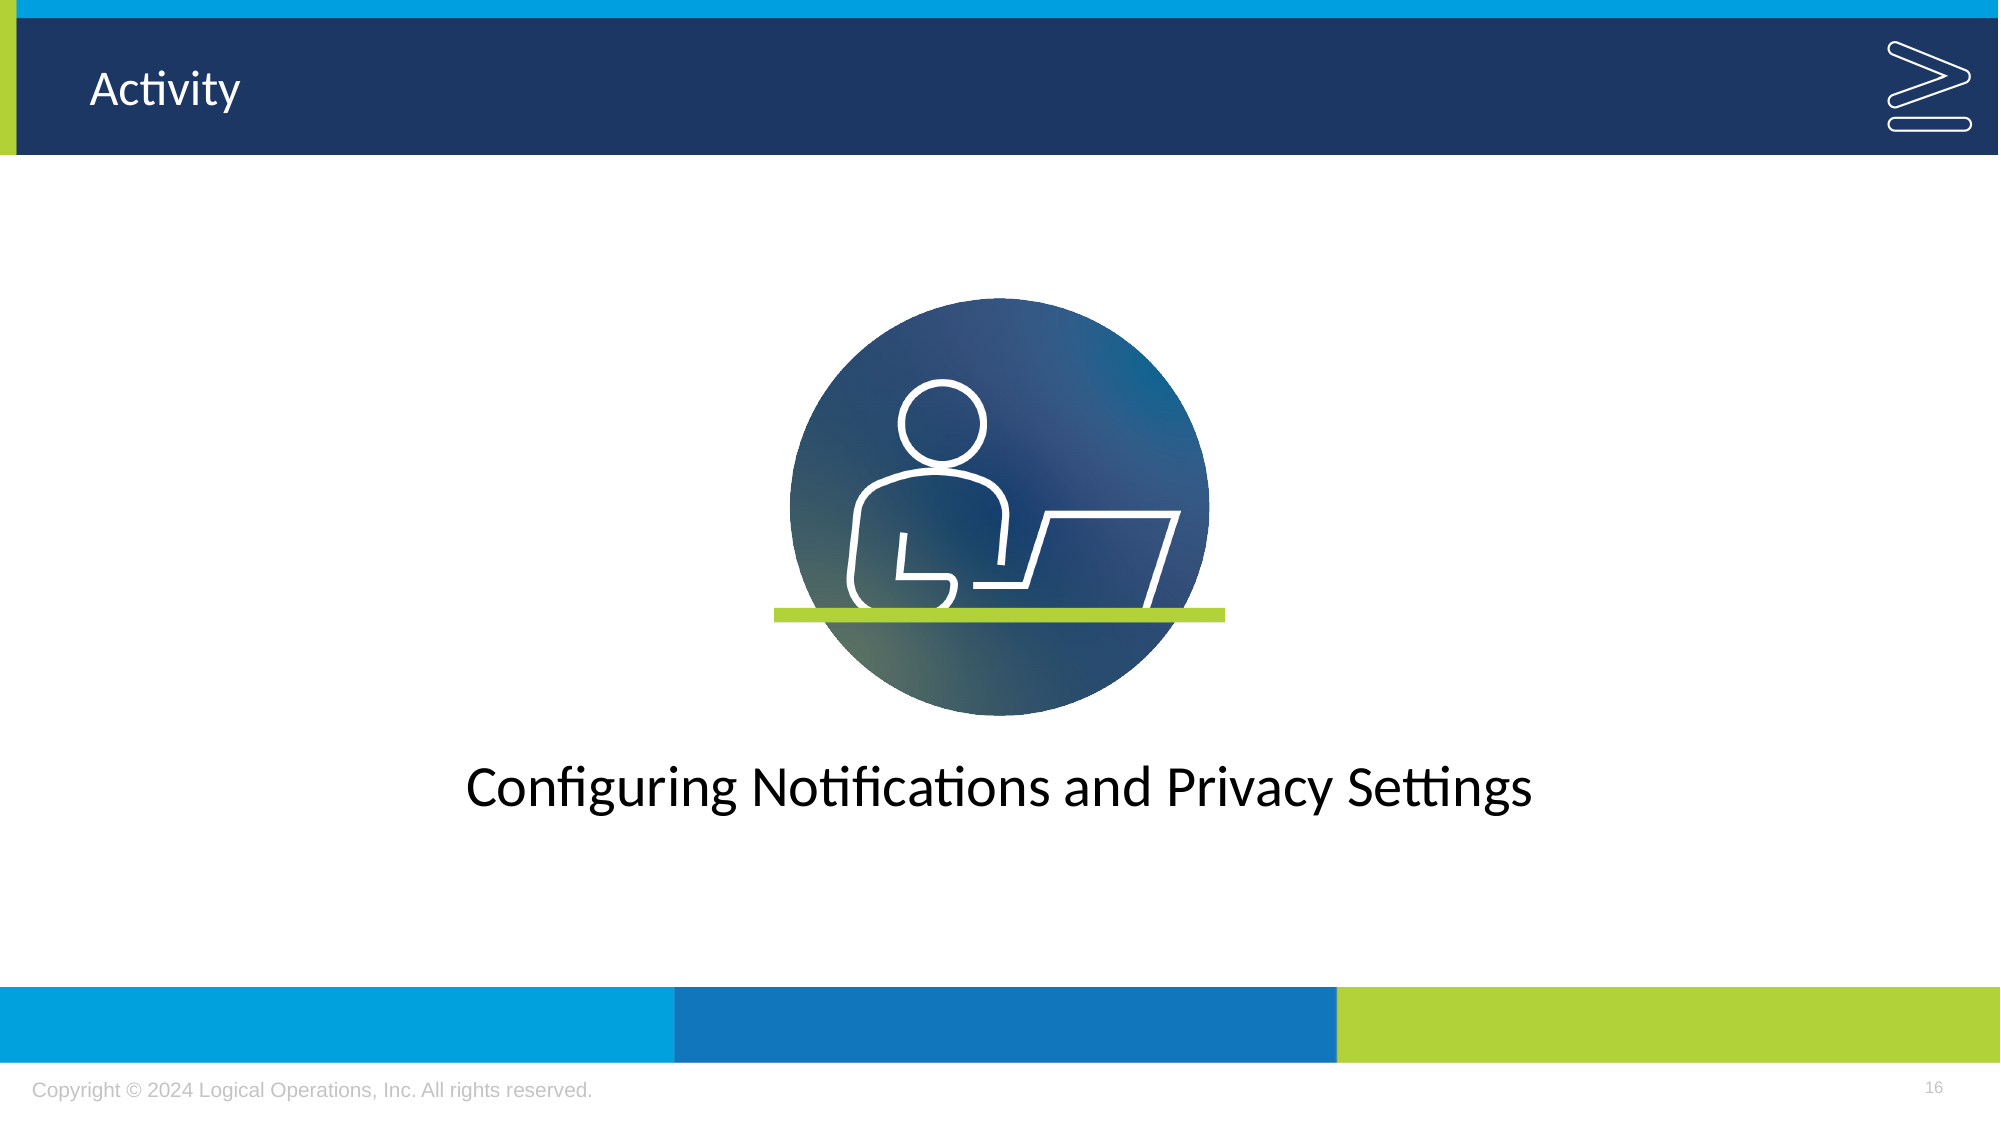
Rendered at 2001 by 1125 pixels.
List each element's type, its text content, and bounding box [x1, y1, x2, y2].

picture [674, 987, 2000, 1063]
picture [0, 0, 1998, 155]
slide_number 16 [1491, 1057, 1959, 1118]
list Configuring Notifications and Privacy Settings [125, 740, 1875, 841]
picture [774, 298, 1225, 716]
